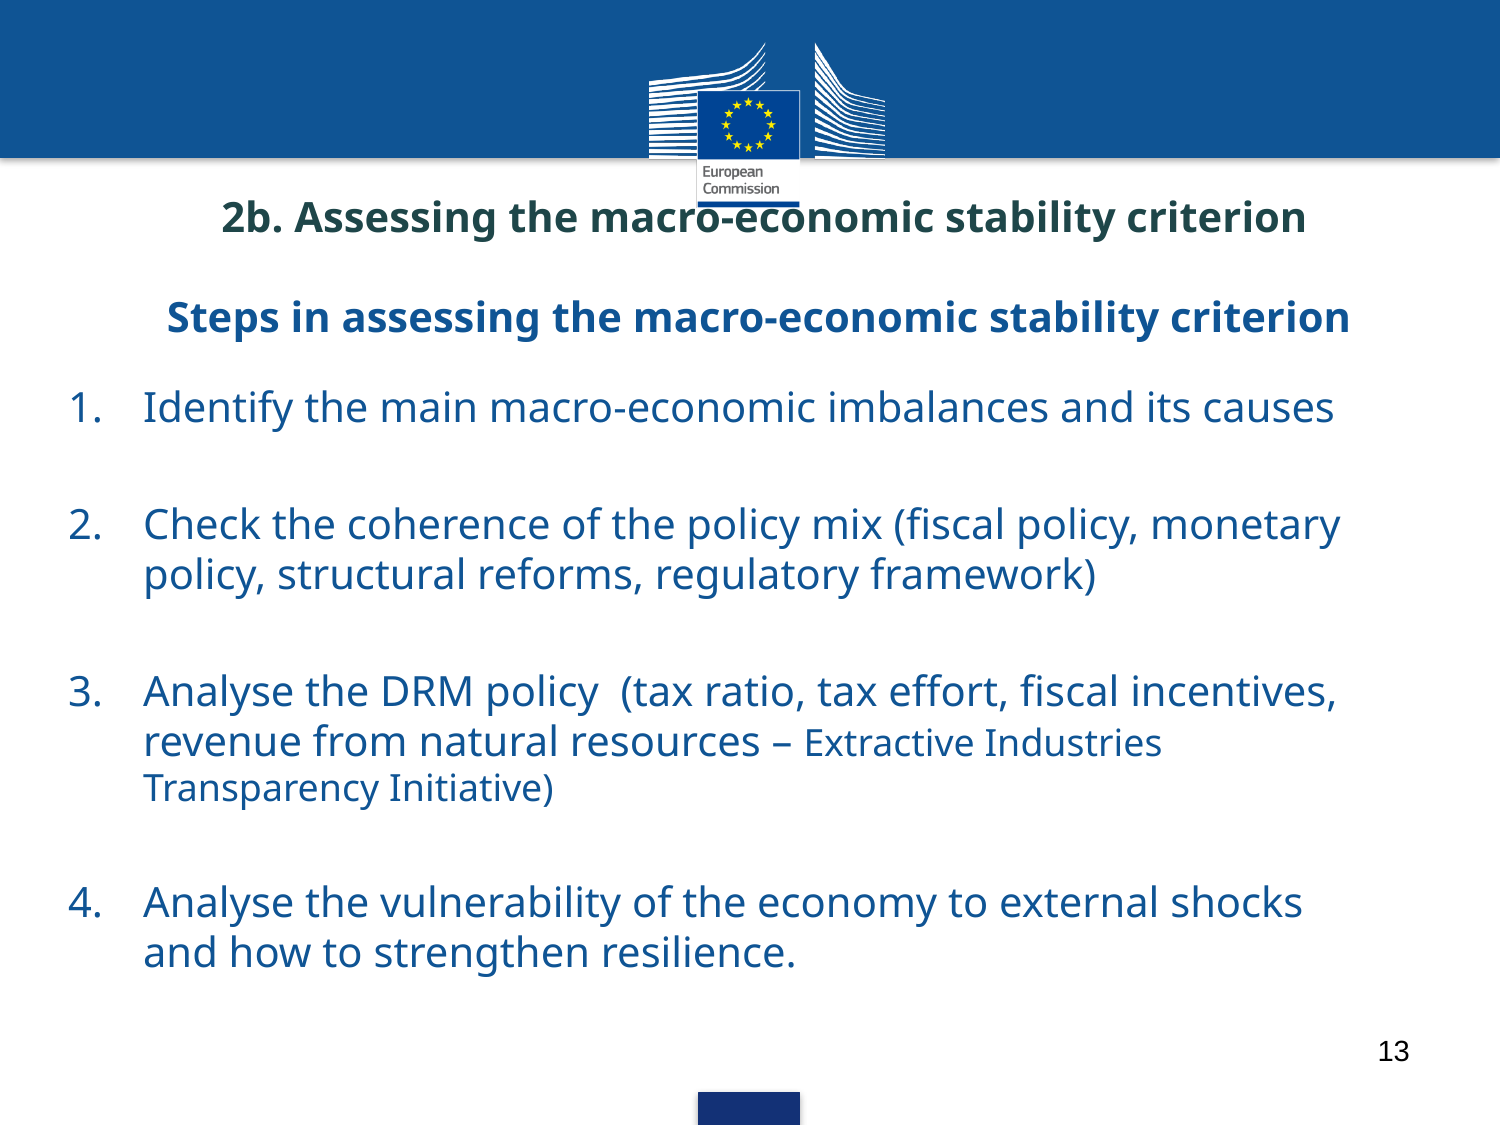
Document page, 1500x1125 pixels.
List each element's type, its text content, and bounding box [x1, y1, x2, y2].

list Identify the main macro-economic imbalances and its causes Check the coherence of the policy mix (fiscal policy, monetary policy, structural reforms, regulatory framework) Analyse the DRM policy (tax ratio, tax effort, fiscal incentives, revenue from natural resources – Extractive Industries Transparency Initiative) Analyse the vulnerability of the economy to external shocks and how to strengthen resilience. [52, 373, 1404, 1083]
picture [649, 42, 885, 208]
title 2b. Assessing the macro-economic stability criterion Steps in assessing the macro-economic stability criterion [2, 255, 1468, 327]
slide_number 13 [1074, 1024, 1426, 1103]
